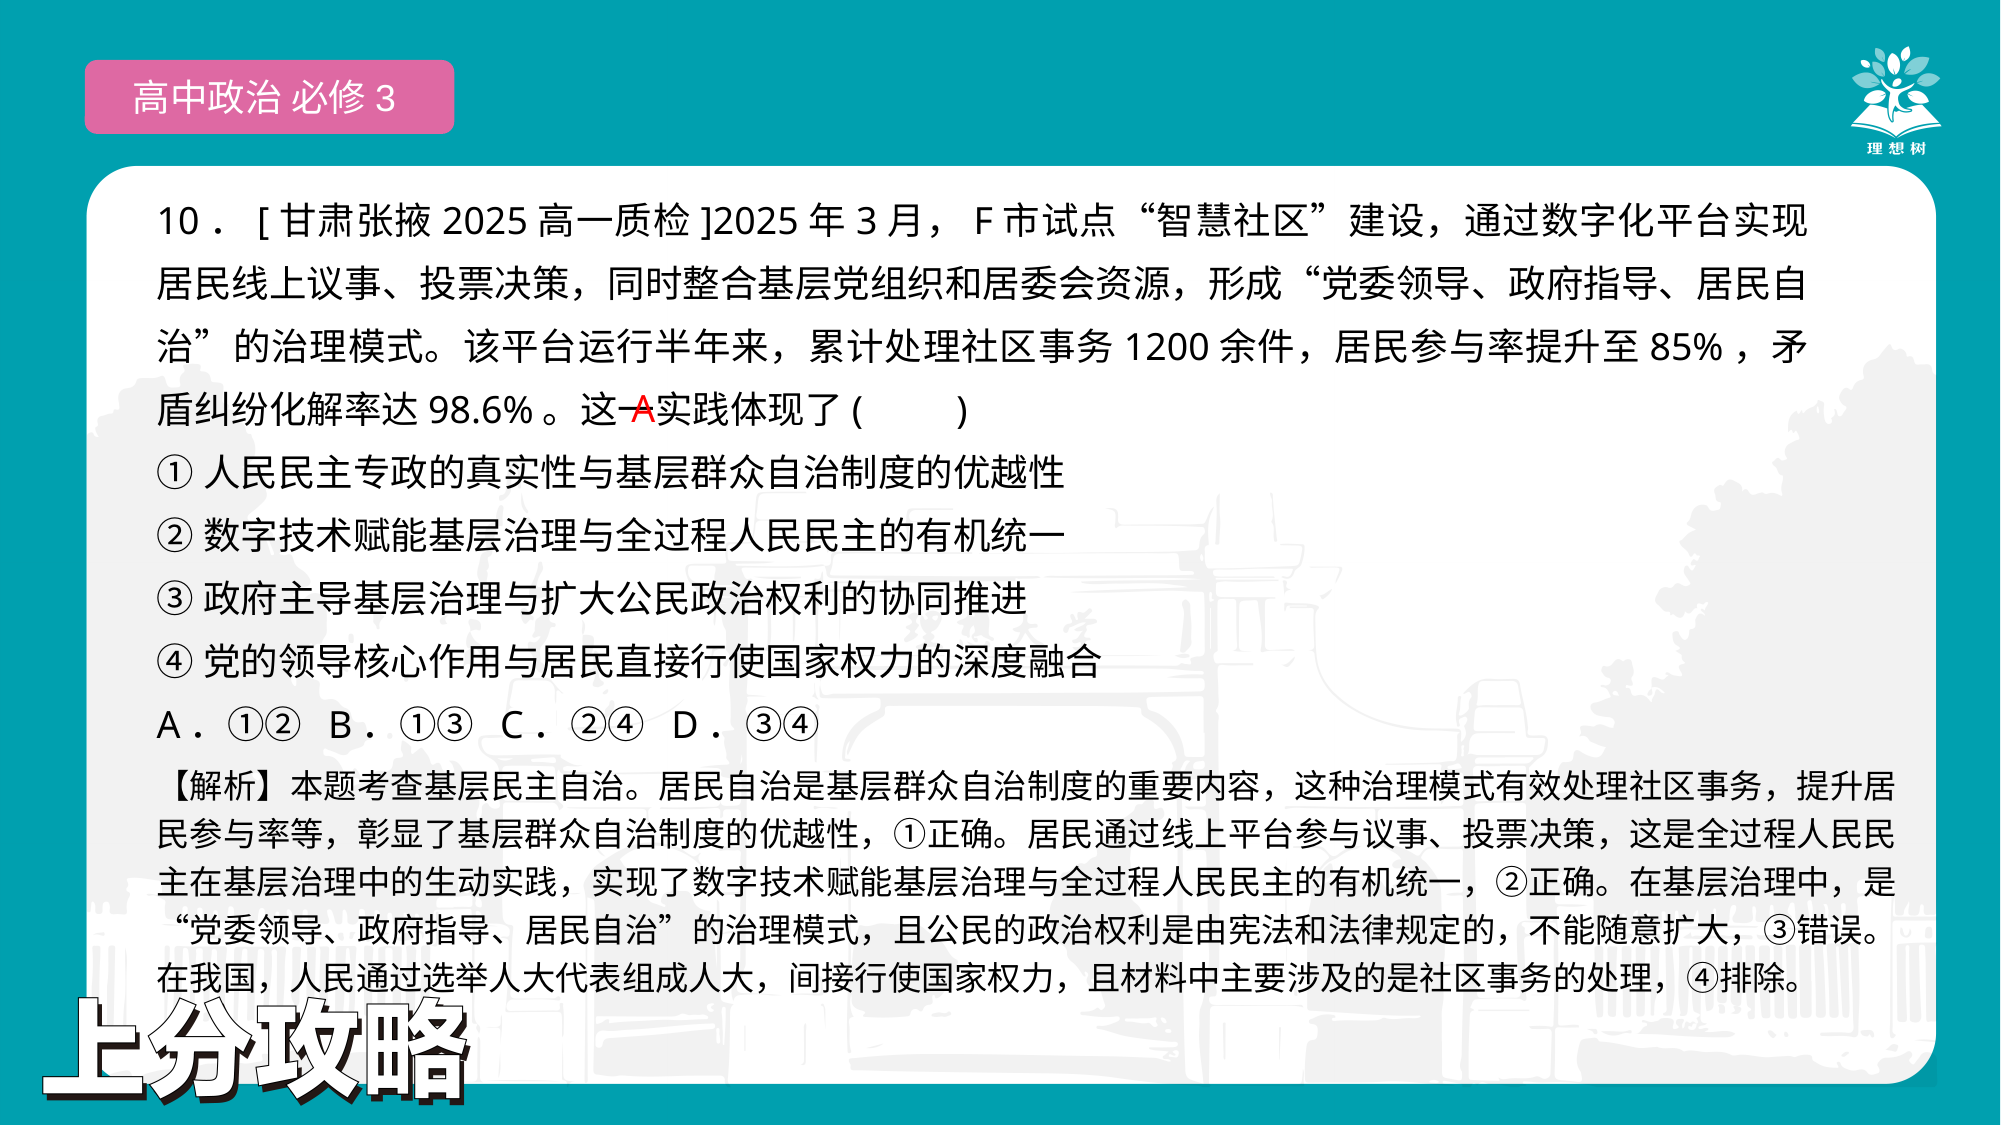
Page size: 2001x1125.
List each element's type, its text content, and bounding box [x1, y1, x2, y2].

picture [0, 0, 2001, 1125]
text_box A [616, 355, 727, 438]
text_box 高中政治 必修3 [83, 58, 456, 135]
text_box 【解析】本题考查基层民主自治。居民自治是基层群众自治制度的重要内容，这种治理模式有效处理社区事务，提升居民参与率等，彰显了基层群众自治制度的优越性，①正确。居民通过线上平台参与议事、投票决策，这是全过程人民民主在基层治理中的生动实践，实现了数字技术赋能基层治理与全过程人民民主的有机统一，②正确。在基层治理中，是“党委领导、政府指导、居民自治”的治理模式，且公民的政治权利是由宪法和法律规定的，不能随意扩大，③错误。在我国，人民通过选举人大代表组成人大，间接行使国家权力，且材料中主要涉及的是社区事务的处理，④排除。 [141, 750, 1912, 1005]
text_box 10．[甘肃张掖2025高一质检]2025年3月，F市试点“智慧社区”建设，通过数字化平台实现居民线上议事、投票决策，同时整合基层党组织和居委会资源，形成“党委领导、政府指导、居民自治”的治理模式。该平台运行半年来，累计处理社区事务1200余件，居民参与率提升至85%，矛盾纠纷化解率达98.6%。这一实践体现了( ) ①人民民主专政的真实性与基层群众自治制度的优越性 ②数字技术赋能基层治理与全过程人民民主的有机统一 ③政府主导基层治理与扩大公民政治权利的协同推进 ④党的领导核心作用与居民直接行使国家权力的深度融合 A．①② B．①③ C．②④ D．③④ [141, 171, 1824, 750]
